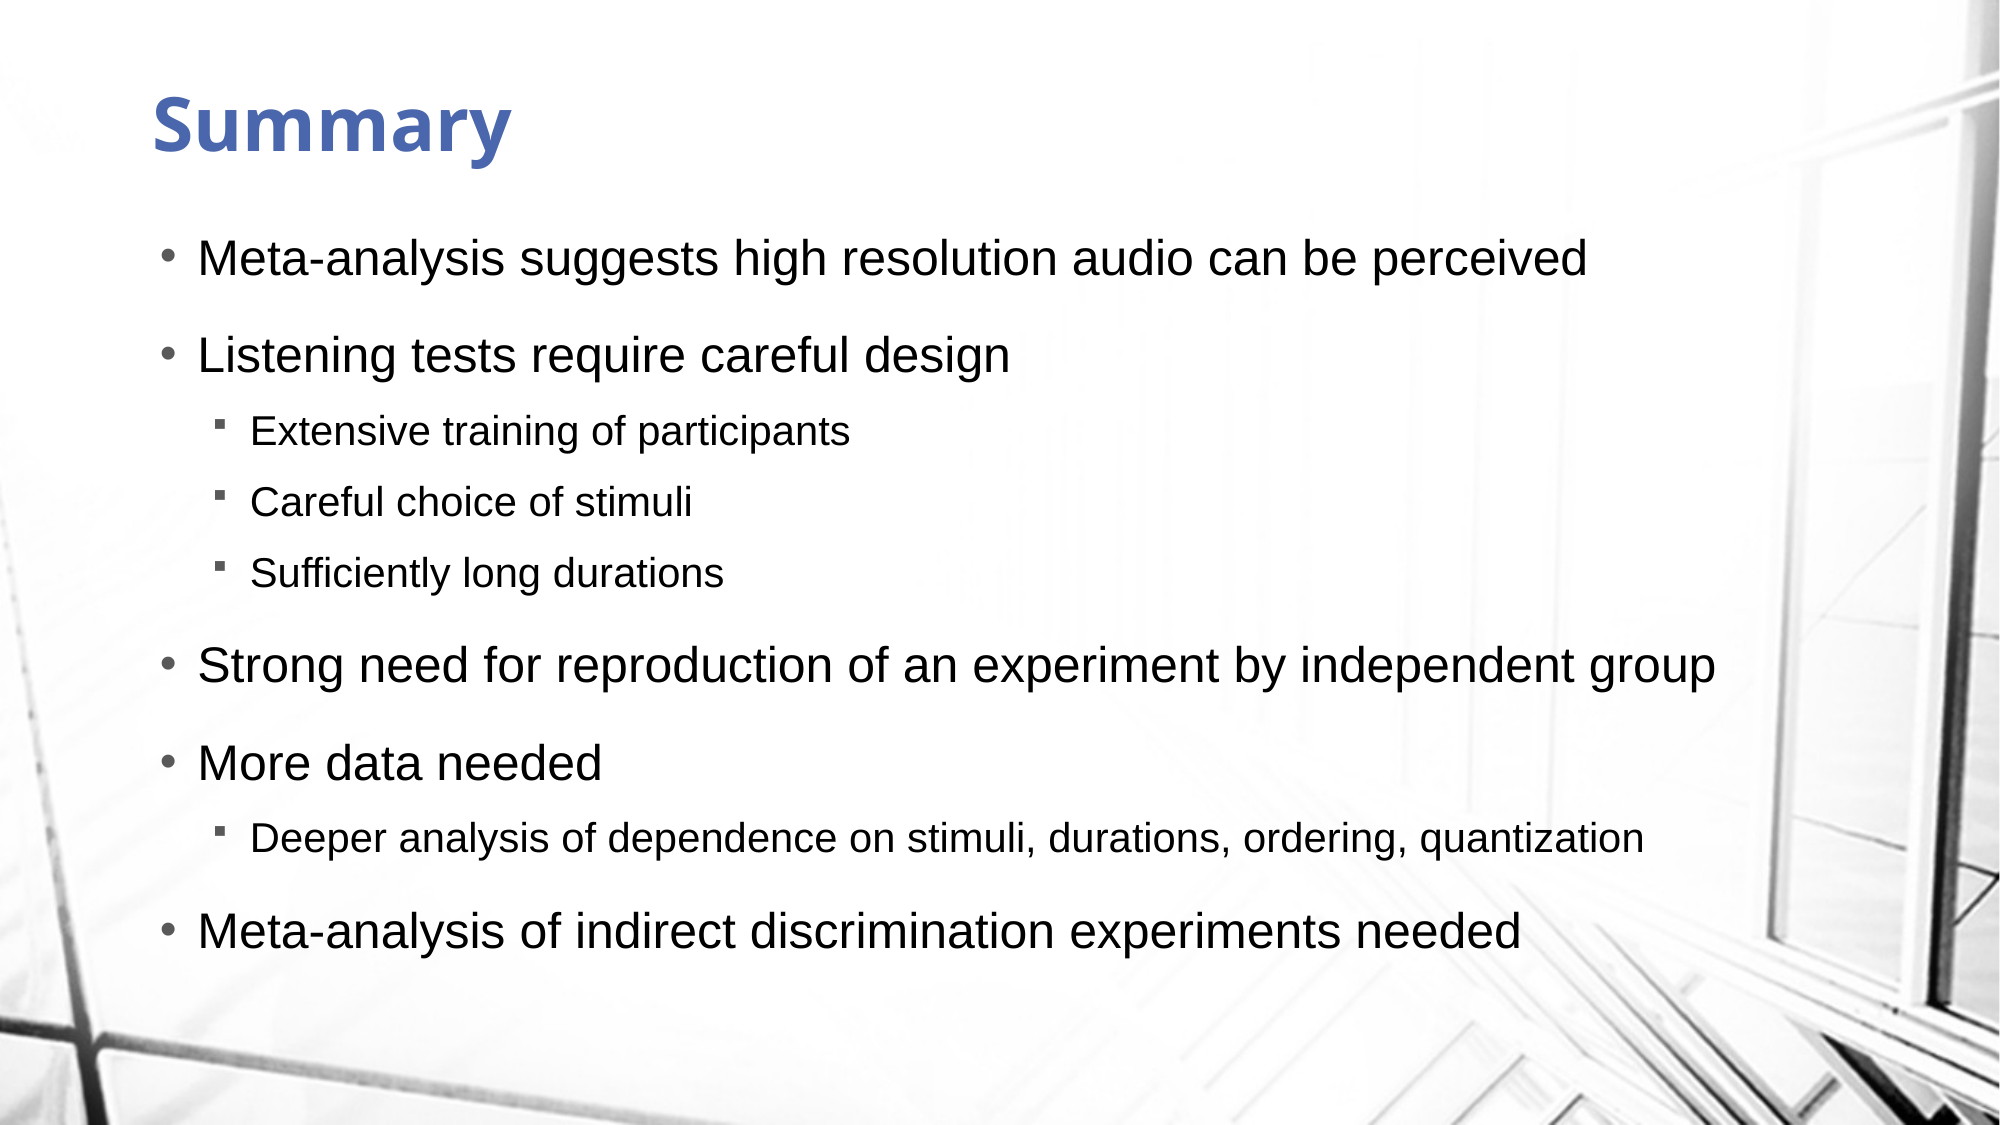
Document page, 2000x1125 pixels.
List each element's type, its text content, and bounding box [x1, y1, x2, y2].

picture [0, 0, 2000, 1125]
title Summary [137, 42, 1744, 218]
list Meta-analysis suggests high resolution audio can be perceived Listening tests require careful design Extensive training of participants Careful choice of stimuli Sufficiently long durations Strong need for reproduction of an experiment by independent group More data needed Deeper analysis of dependence on stimuli, durations, ordering, quantization Meta-analysis of indirect discrimination experiments needed [137, 218, 1744, 1000]
